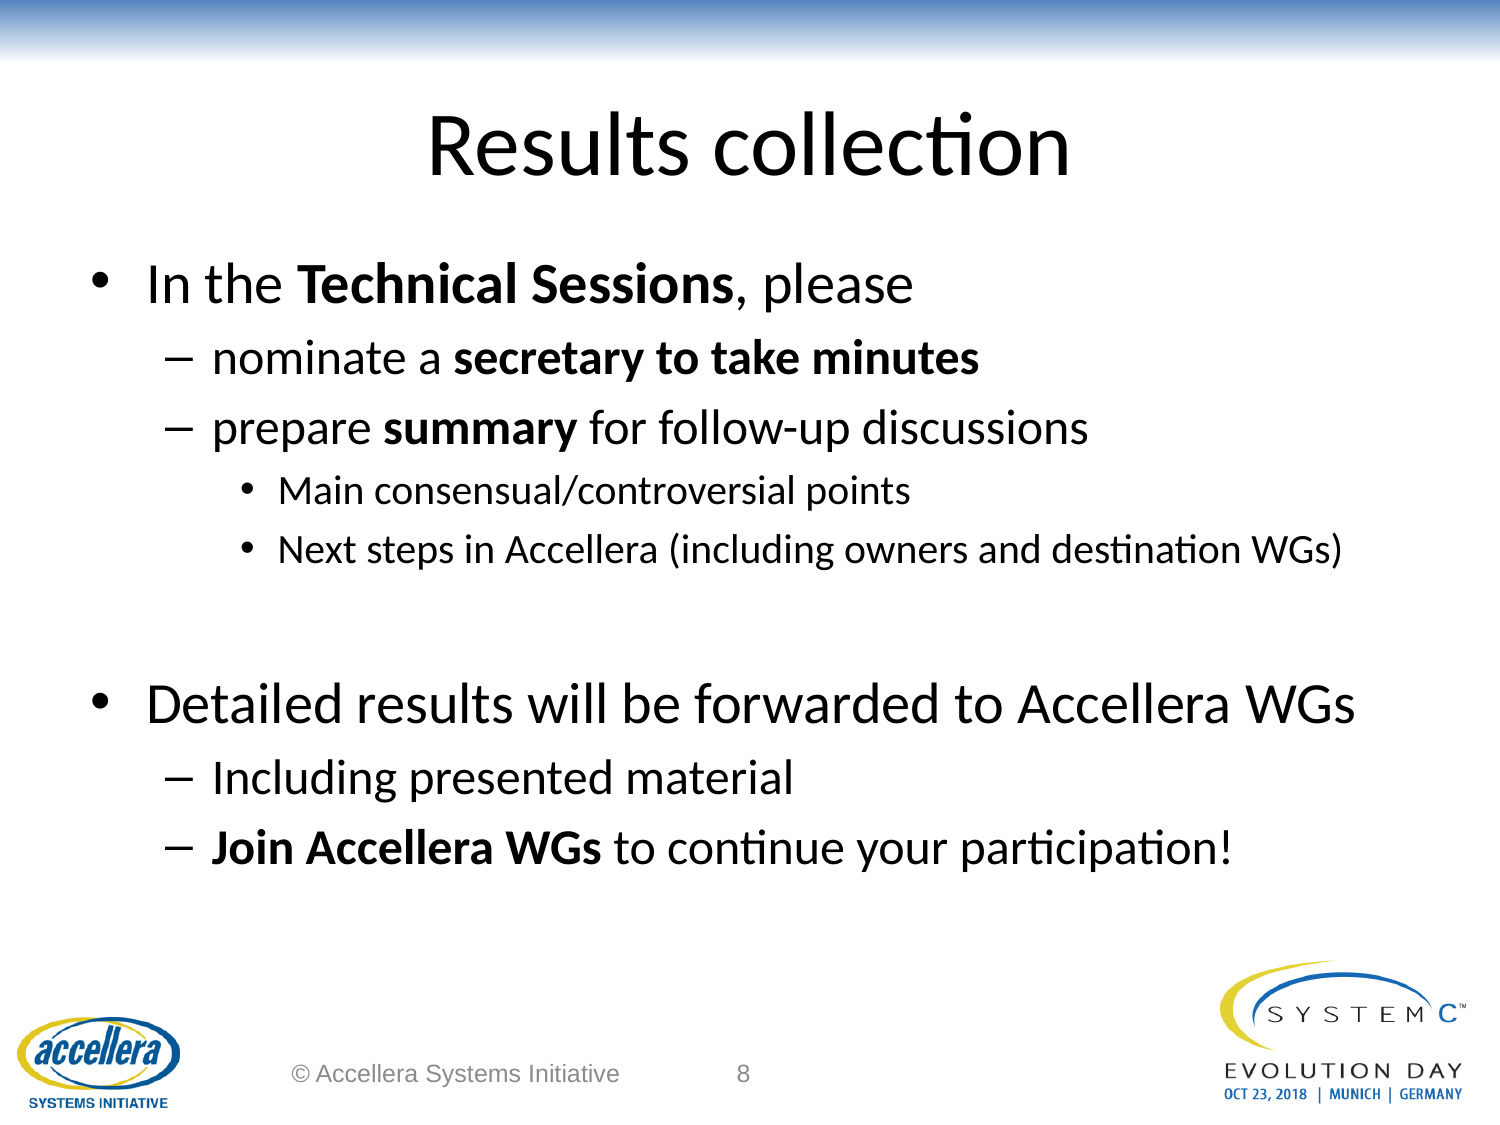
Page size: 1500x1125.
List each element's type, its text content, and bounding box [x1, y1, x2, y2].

slide_number 8 [600, 1042, 888, 1103]
title Results collection [75, 45, 1425, 233]
picture [17, 1017, 180, 1108]
footer © Accellera Systems Initiative [275, 1042, 600, 1103]
list In the Technical Sessions, please nominate a secretary to take minutes prepare summary for follow-up discussions Main consensual/controversial points Next steps in Accellera (including owners and destination WGs) Detailed results will be forwarded to Accellera WGs Including presented material Join Accellera WGs to continue your participation! [75, 237, 1425, 975]
picture [1211, 957, 1474, 1111]
